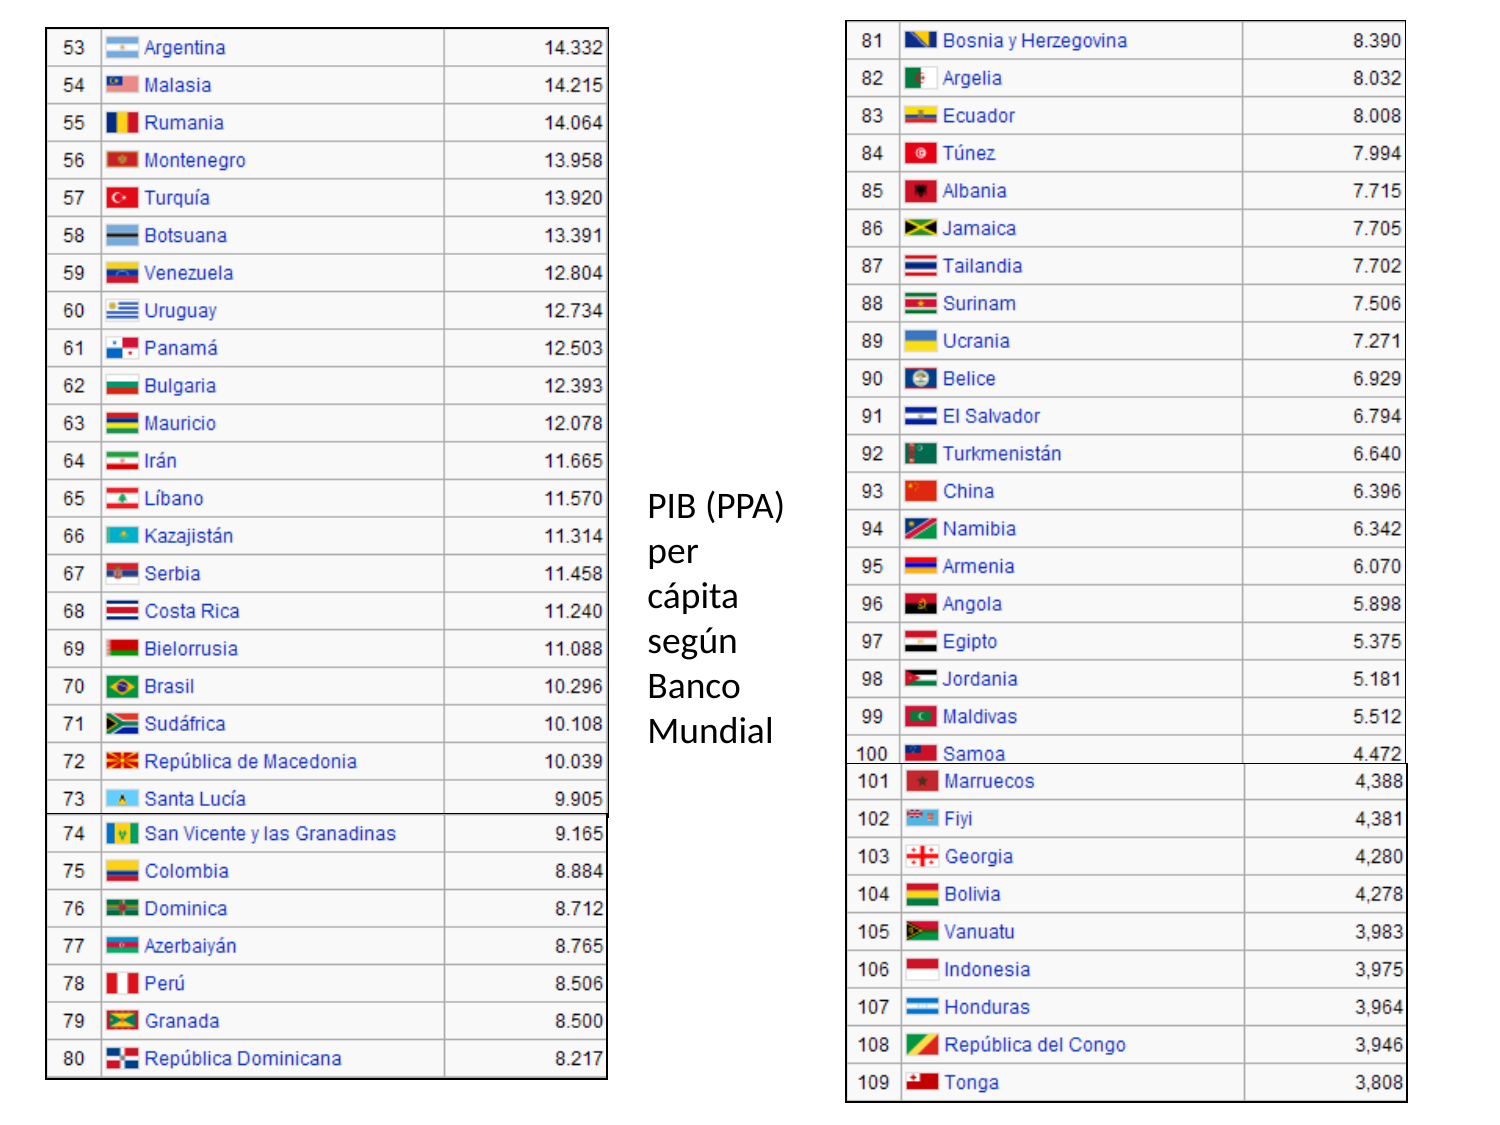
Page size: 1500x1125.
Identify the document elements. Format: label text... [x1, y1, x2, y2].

text_box PIB (PPA) per cápita según Banco Mundial [632, 473, 809, 759]
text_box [46, 28, 609, 1079]
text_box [846, 21, 1407, 1102]
